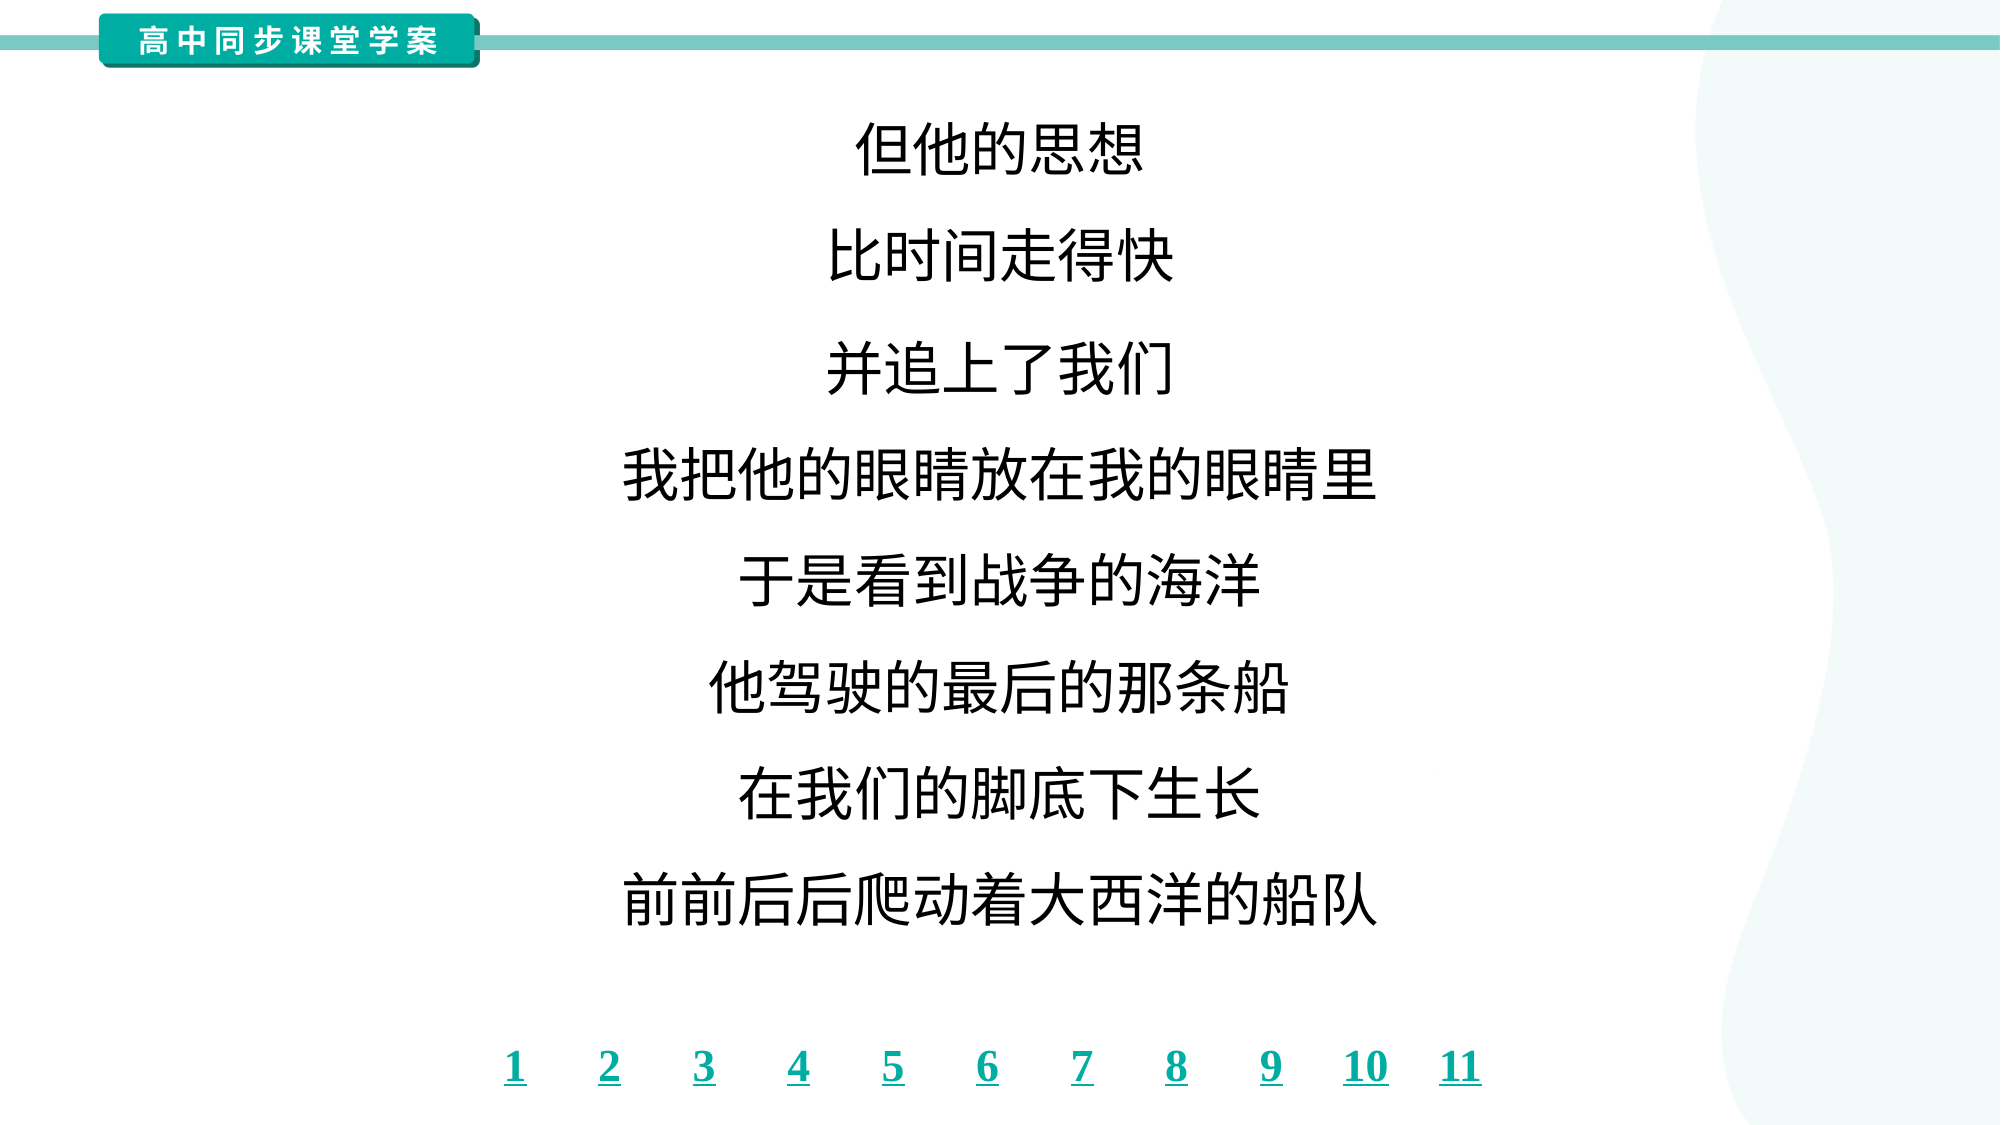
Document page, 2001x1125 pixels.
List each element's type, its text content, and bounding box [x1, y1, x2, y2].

text_box 并追上了我们 我把他的眼睛放在我的眼睛里 于是看到战争的海洋 他驾驶的最后的那条船 在我们的脚底下生长 前前后后爬动着大西洋的船队 [100, 295, 1899, 934]
text_box 但他的思想 比时间走得快 [100, 76, 1899, 290]
picture [0, 0, 2000, 1125]
